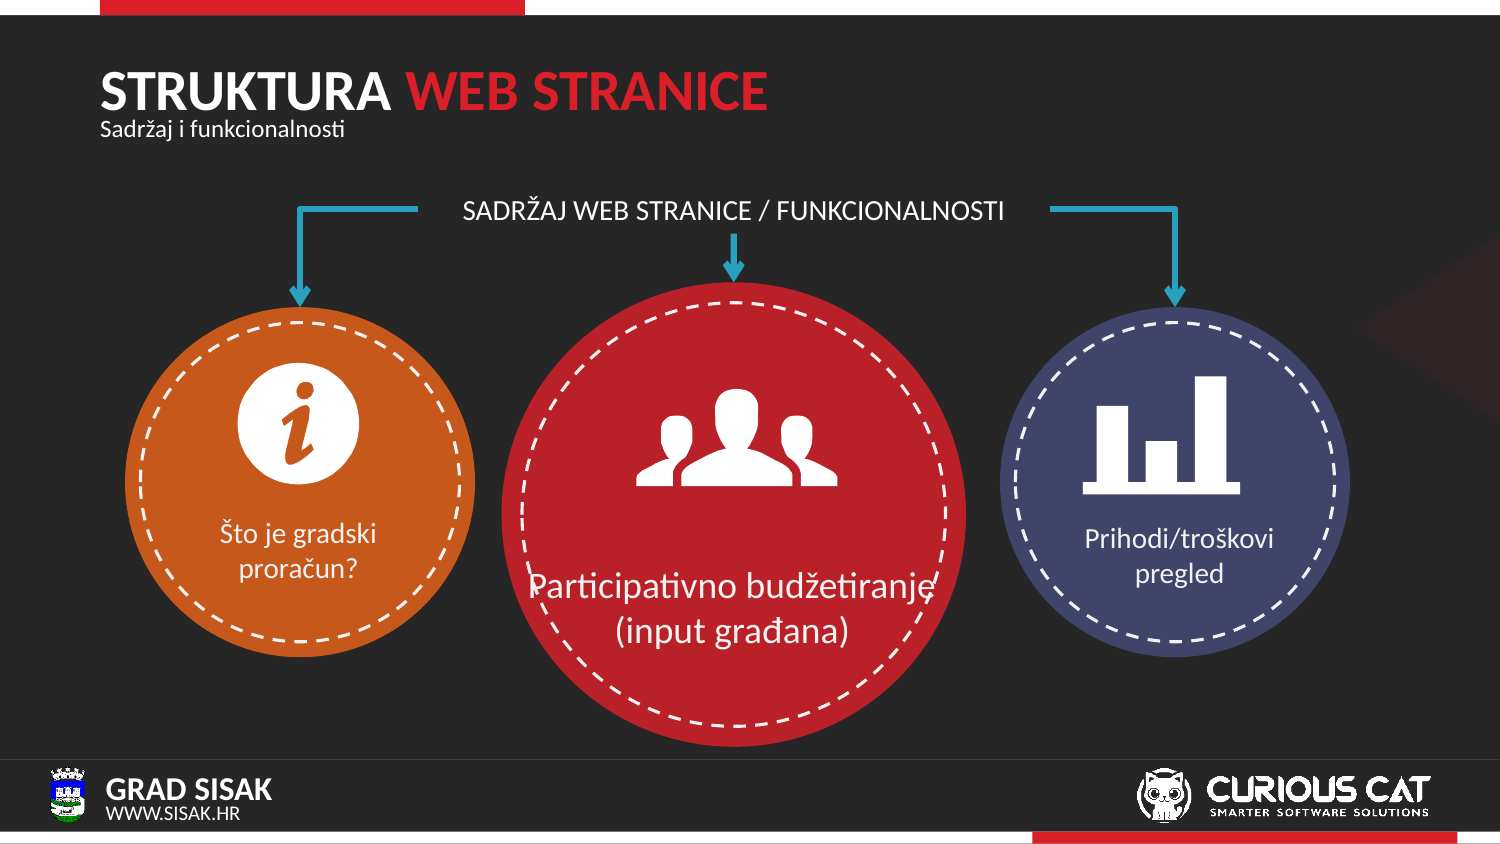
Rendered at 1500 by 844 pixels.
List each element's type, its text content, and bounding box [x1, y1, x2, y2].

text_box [999, 306, 1351, 658]
title STRUKTURA WEB STRANICE [85, 52, 1415, 135]
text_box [636, 388, 838, 487]
text_box SADRŽAJ WEB STRANICE / FUNKCIONALNOSTI [417, 183, 1050, 234]
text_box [501, 282, 967, 748]
picture [1137, 768, 1431, 823]
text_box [124, 306, 476, 658]
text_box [299, 208, 418, 305]
list Sadržaj i funkcionalnosti [85, 102, 1413, 153]
picture [50, 767, 85, 823]
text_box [1049, 208, 1176, 305]
